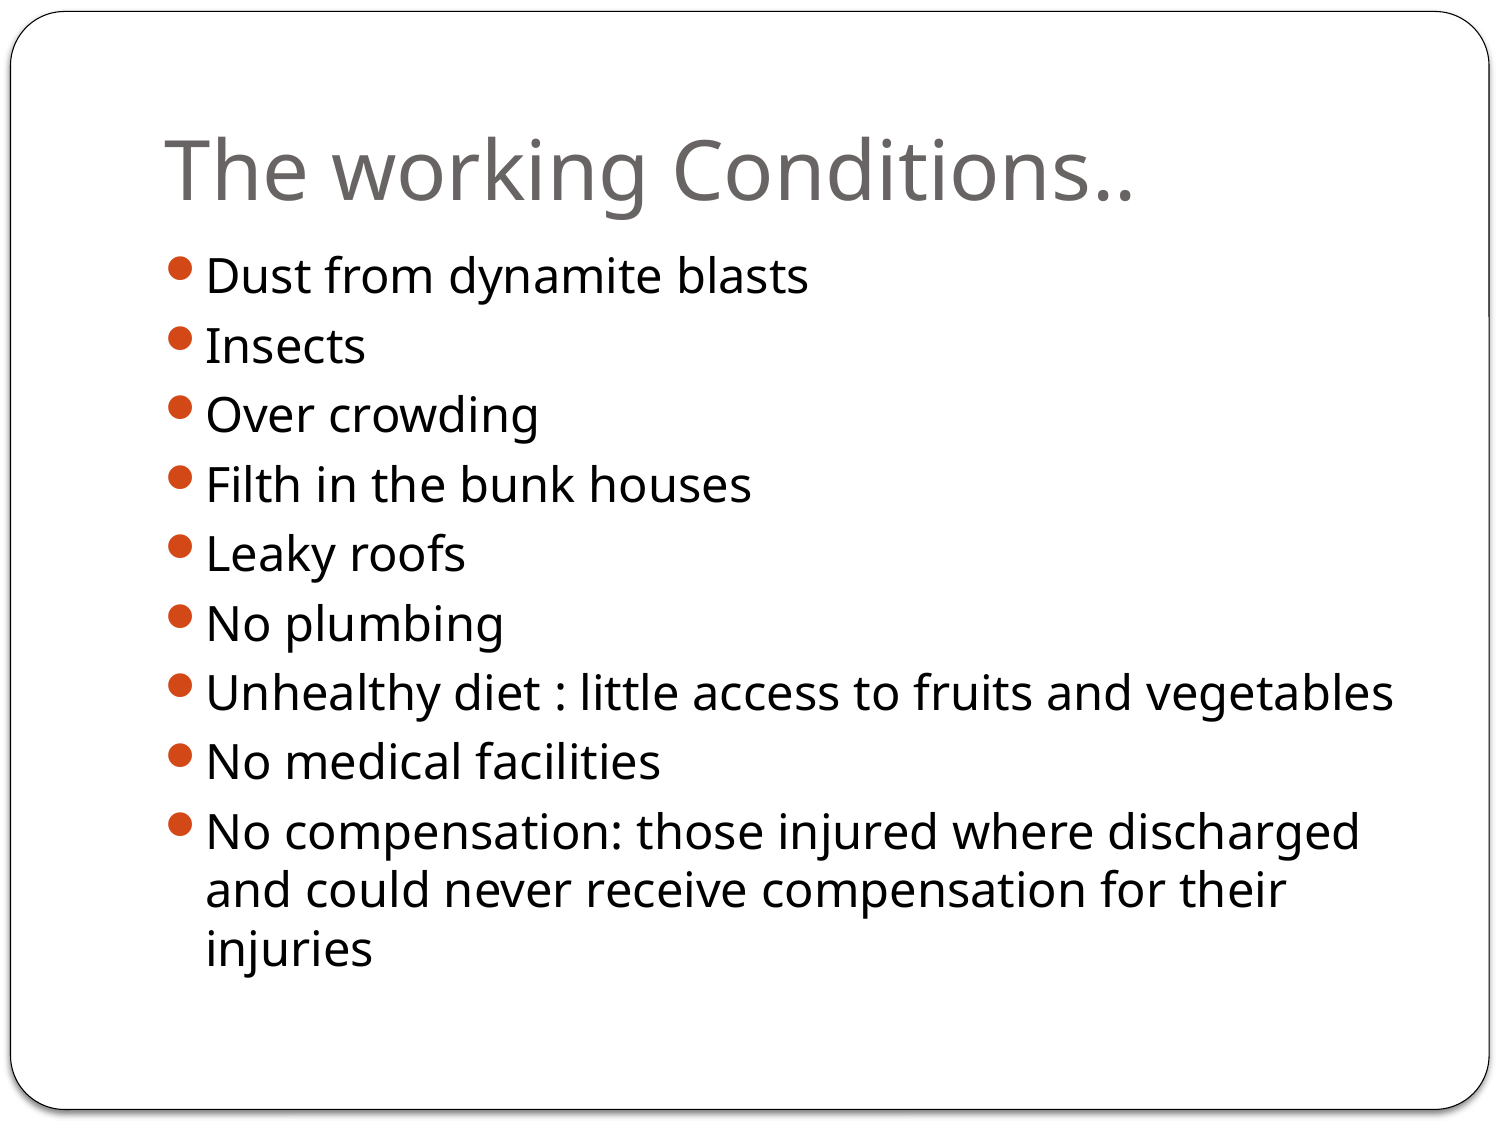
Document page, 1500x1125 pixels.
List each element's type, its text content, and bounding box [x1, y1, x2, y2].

title The working Conditions.. [150, 45, 1425, 233]
list Dust from dynamite blasts Insects Over crowding Filth in the bunk houses Leaky roofs No plumbing Unhealthy diet : little access to fruits and vegetables No medical facilities No compensation: those injured where discharged and could never receive compensation for their injuries [150, 237, 1425, 988]
